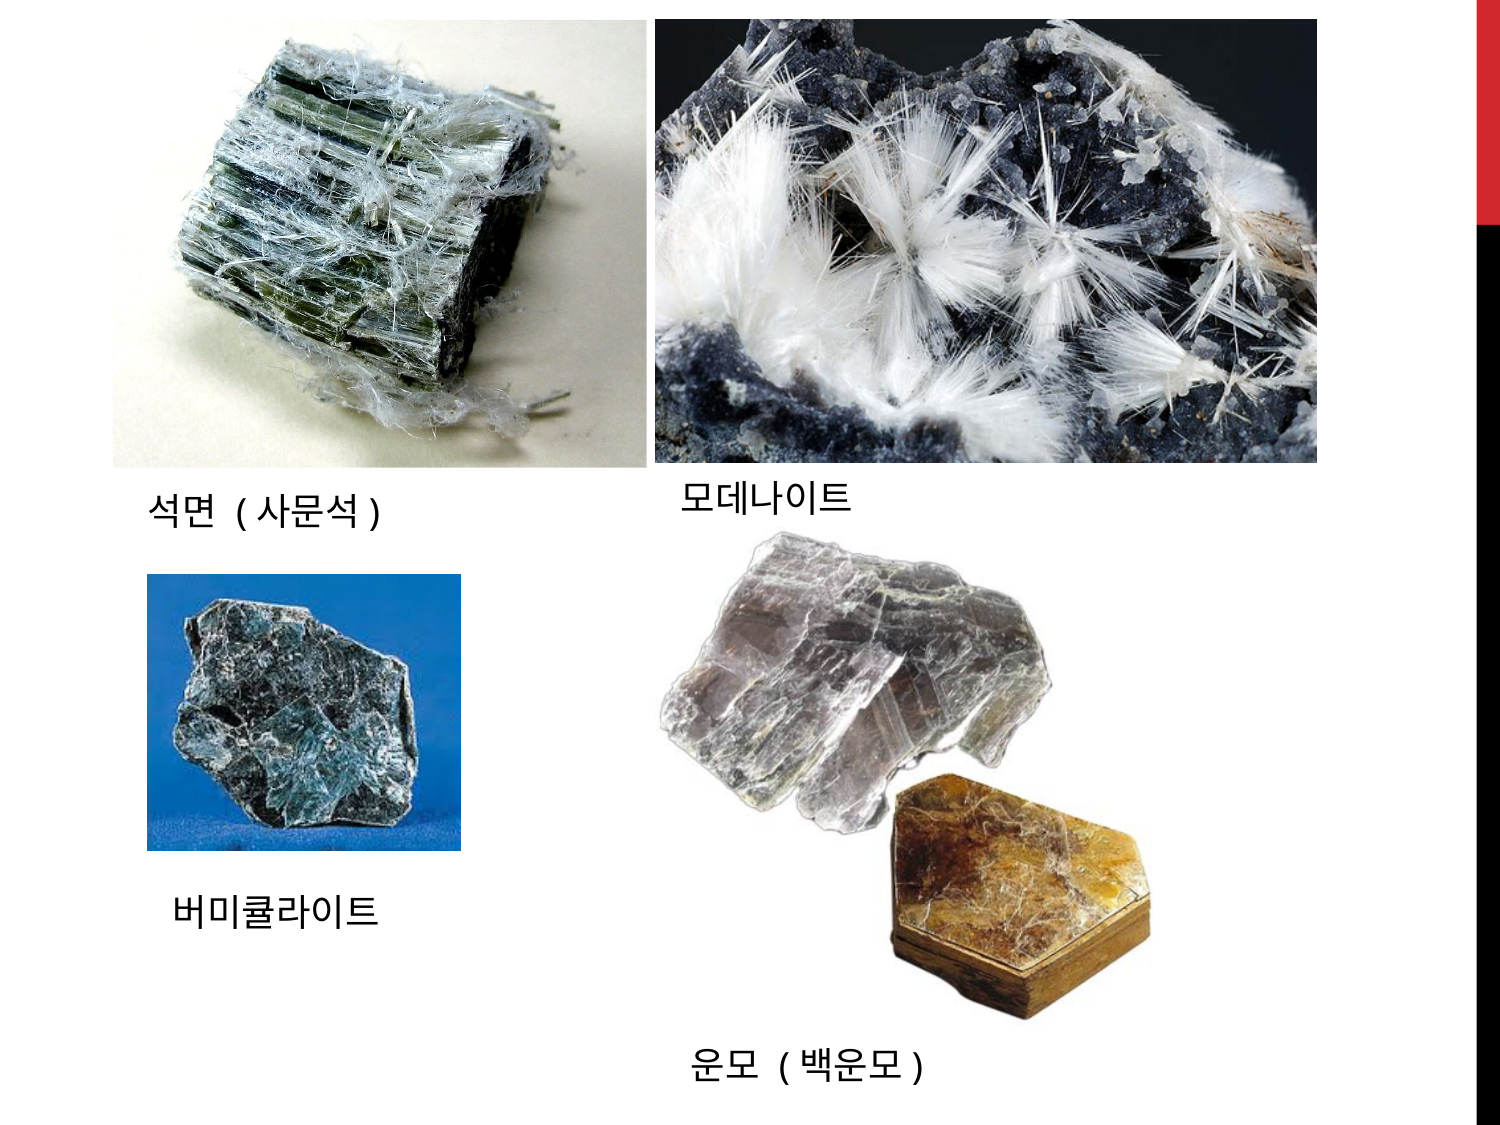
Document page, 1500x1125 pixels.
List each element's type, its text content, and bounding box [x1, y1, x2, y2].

picture [654, 527, 1154, 1026]
picture [654, 18, 1318, 463]
picture [146, 573, 461, 852]
text_box 운모 (백운모) [675, 1034, 938, 1095]
picture [111, 18, 647, 469]
text_box 모데나이트 [666, 467, 869, 521]
text_box 버미큘라이트 [157, 881, 395, 942]
text_box 석면 (사문석) [132, 480, 395, 541]
